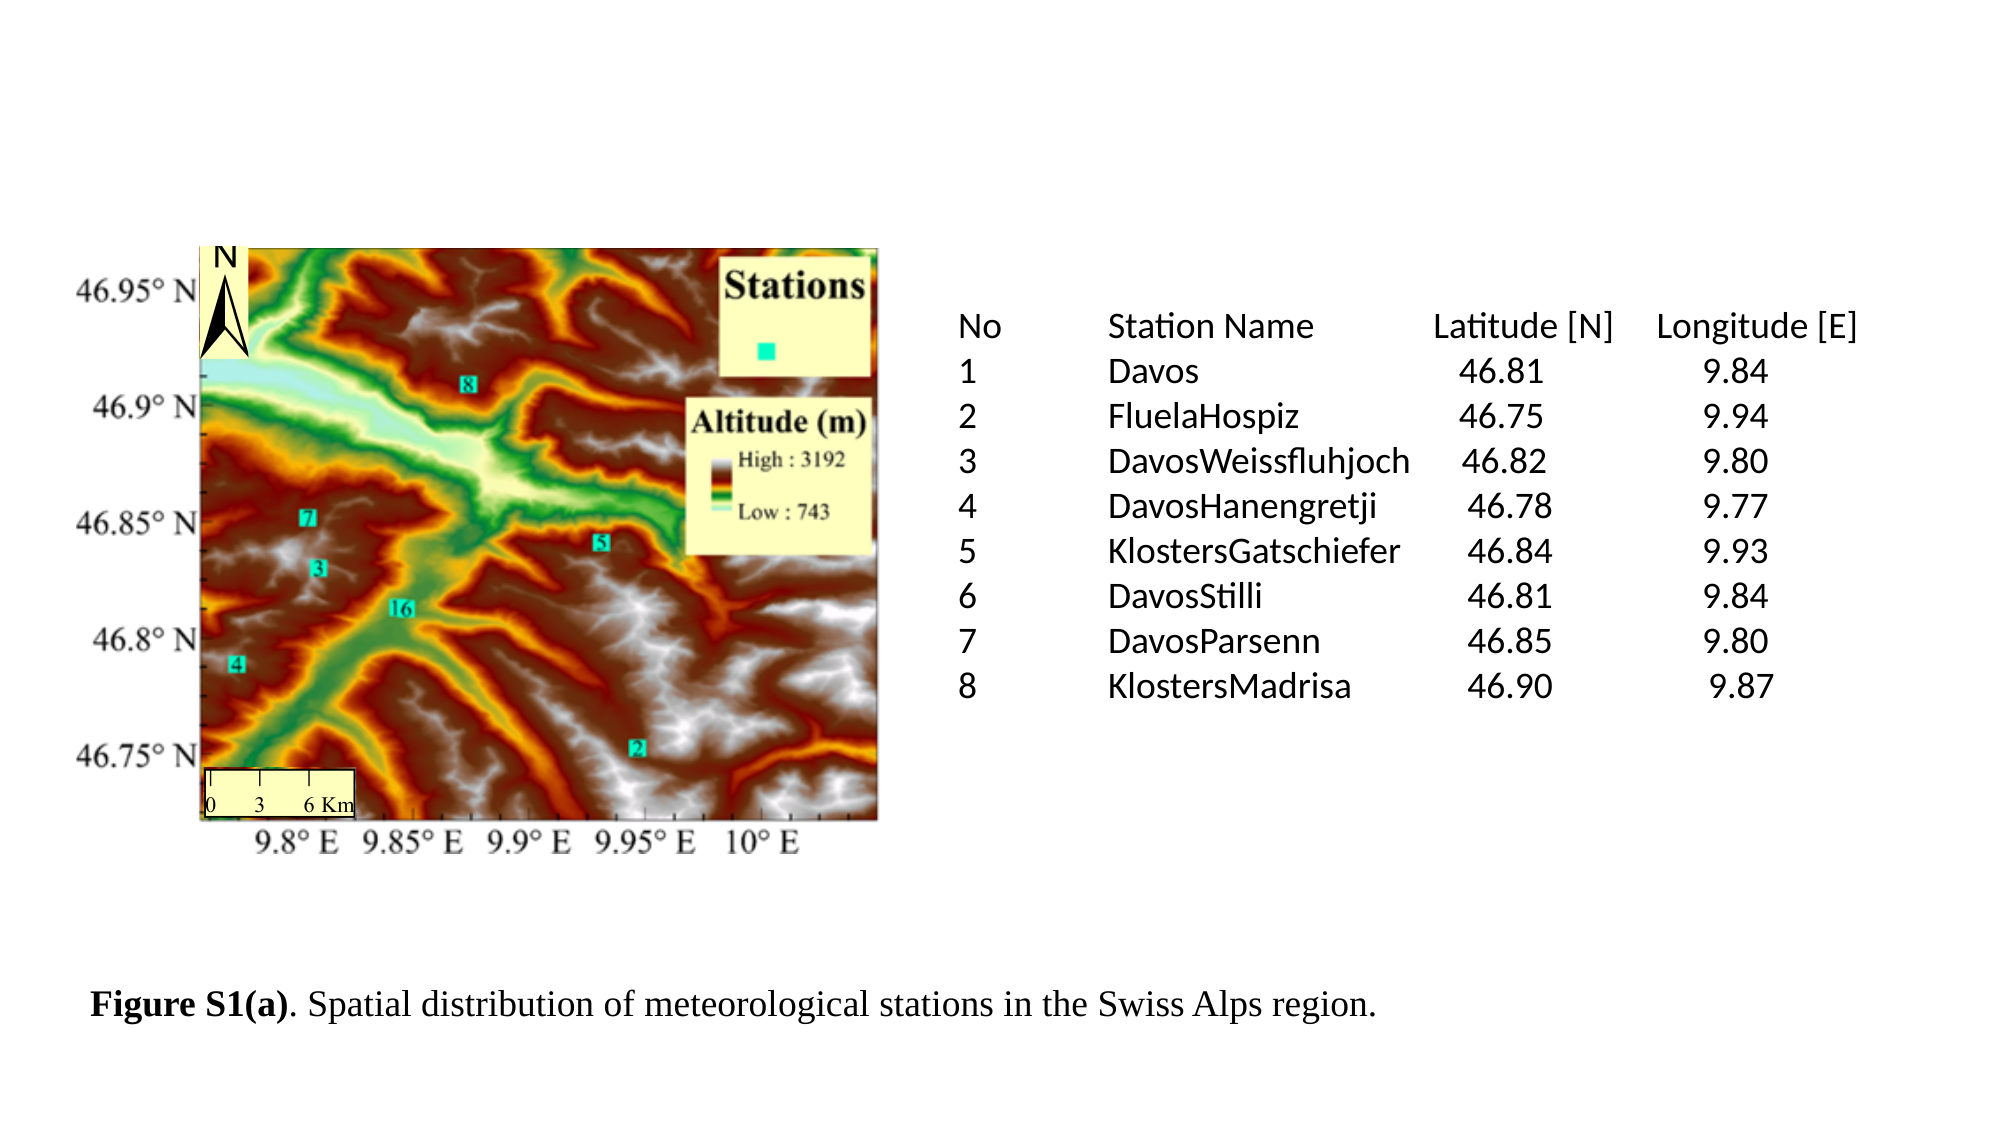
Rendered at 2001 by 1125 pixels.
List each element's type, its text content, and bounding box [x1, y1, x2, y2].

text_box No Station Name Latitude [N] Longitude [E] 1 Davos 46.81 9.84 2 FluelaHospiz 46.75 9.94 3 DavosWeissfluhjoch 46.82 9.80 4 DavosHanengretji 46.78 9.77 5 KlostersGatschiefer 46.84 9.93 6 DavosStilli 46.81 9.84 7 DavosParsenn 46.85 9.80 8 KlostersMadrisa 46.90 9.87 [943, 248, 1944, 758]
text_box Figure S1(a). Spatial distribution of meteorological stations in the Swiss Alps region. [75, 971, 1404, 1032]
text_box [76, 246, 883, 854]
